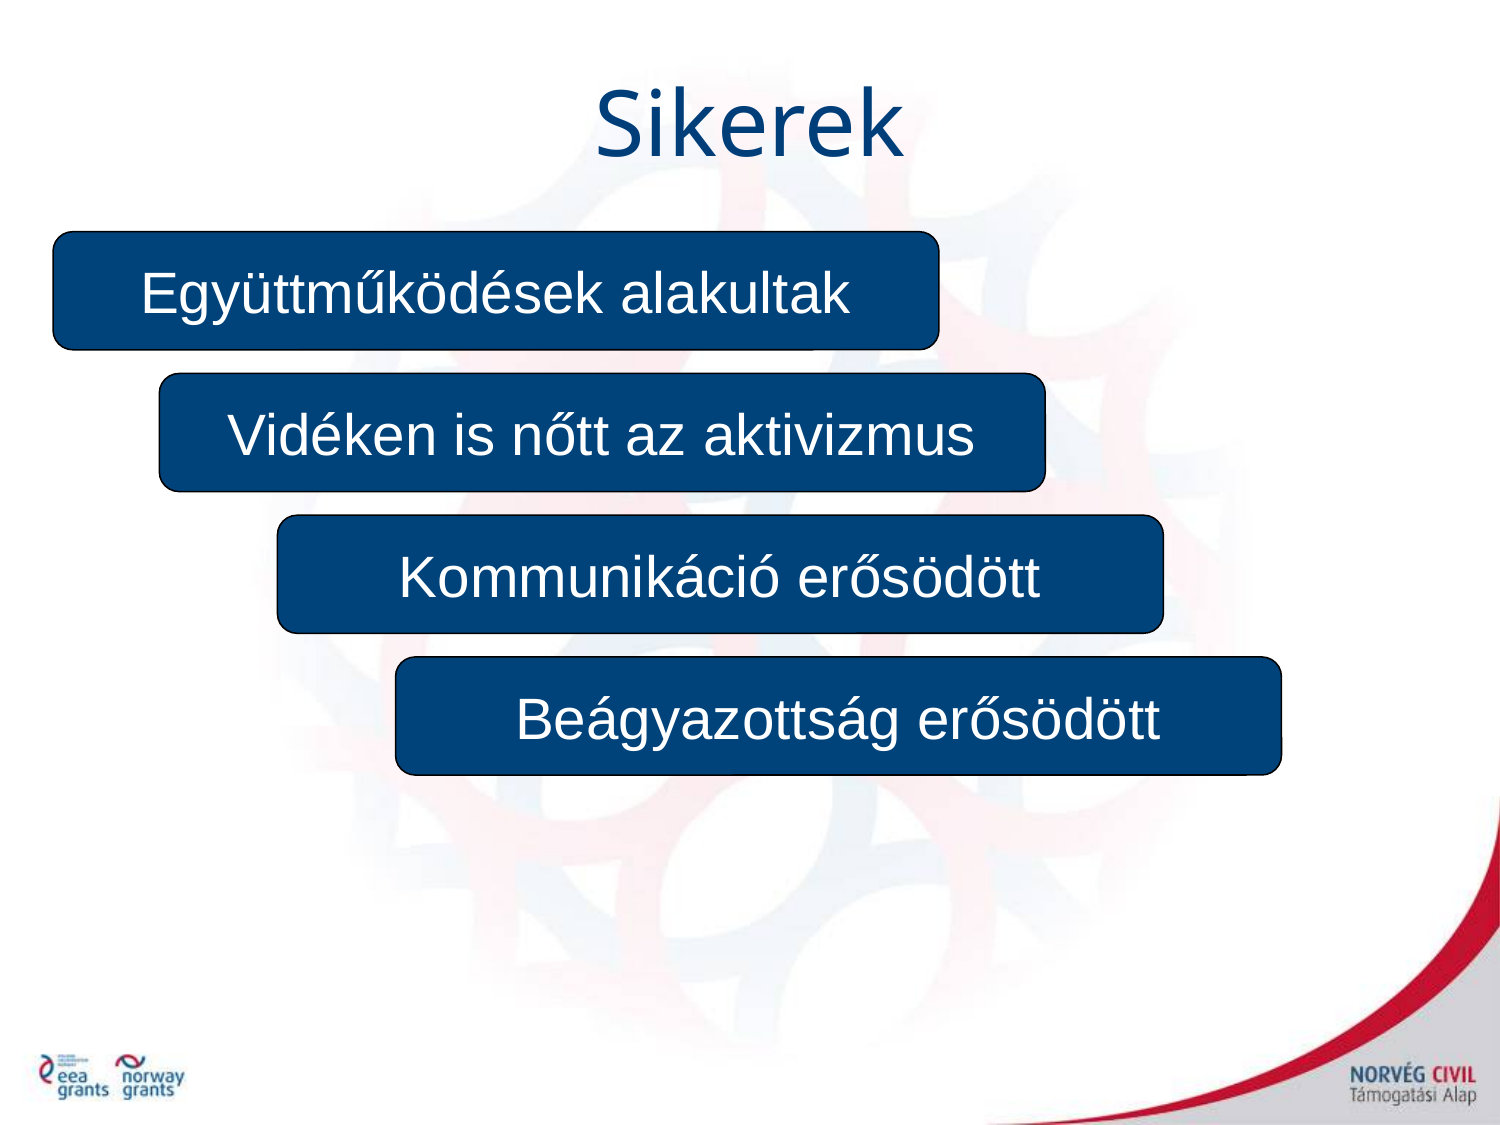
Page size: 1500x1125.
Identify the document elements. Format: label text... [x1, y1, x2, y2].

text_box Beágyazottság erősödött [395, 656, 1282, 776]
picture [0, 0, 1500, 1125]
text_box Együttműködések alakultak [53, 231, 939, 350]
text_box Kommunikáció erősödött [277, 515, 1164, 634]
text_box Sikerek [41, 31, 1459, 209]
text_box Vidéken is nőtt az aktivizmus [159, 373, 1046, 492]
